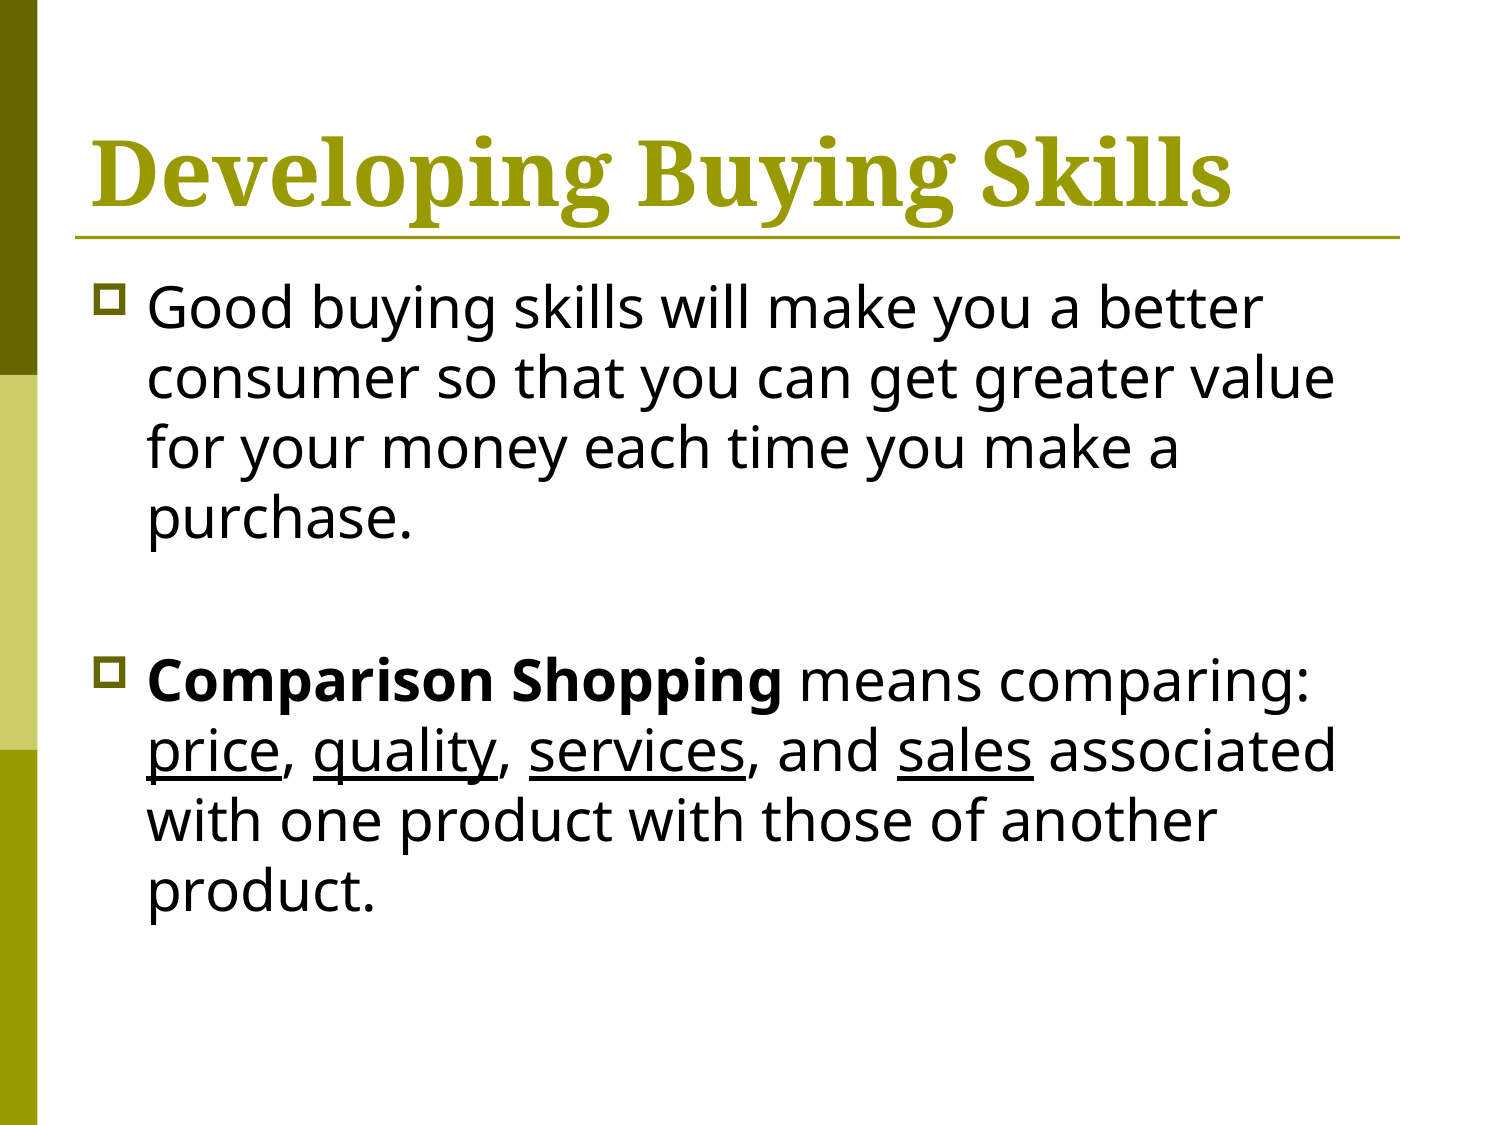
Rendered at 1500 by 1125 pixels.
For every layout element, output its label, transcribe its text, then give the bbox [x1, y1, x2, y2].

title Developing Buying Skills [74, 45, 1426, 233]
list Good buying skills will make you a better consumer so that you can get greater value for your money each time you make a purchase. Comparison Shopping means comparing: price, quality, services, and sales associated with one product with those of another product. [74, 262, 1426, 1006]
